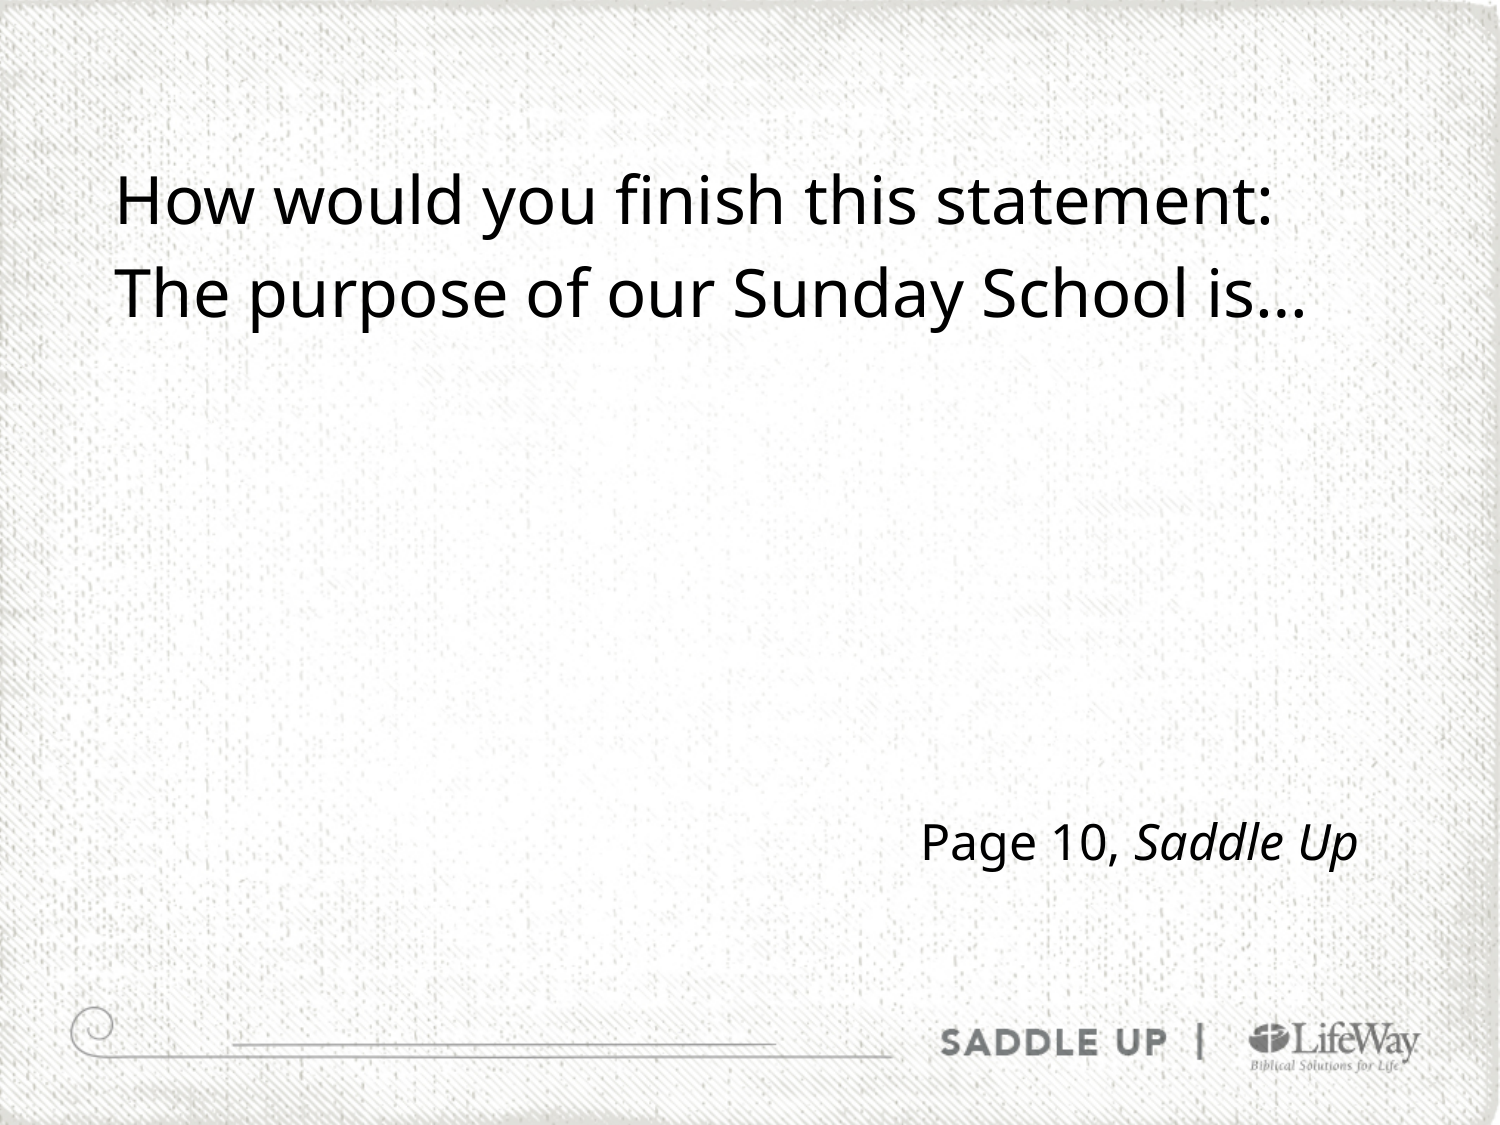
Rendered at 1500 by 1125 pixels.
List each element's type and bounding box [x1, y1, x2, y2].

list [0, 0, 1500, 1125]
